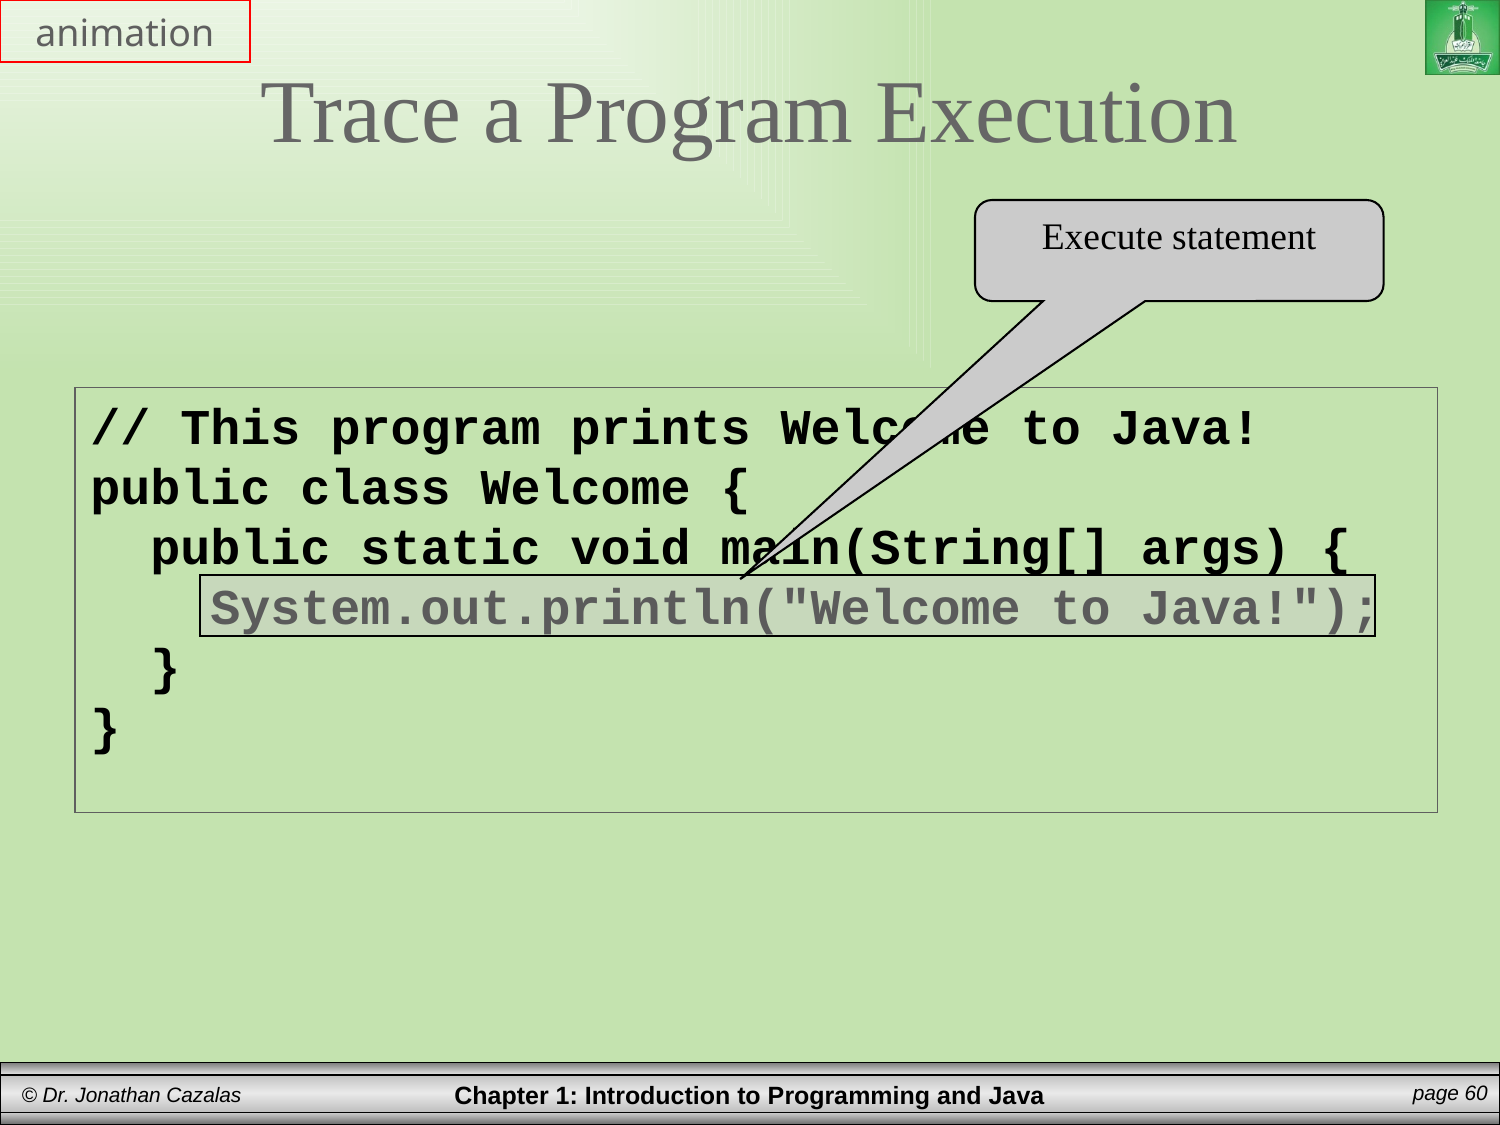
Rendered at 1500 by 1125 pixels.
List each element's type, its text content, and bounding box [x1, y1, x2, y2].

text_box animation [0, 0, 250, 63]
text_box Execute statement [740, 200, 1384, 580]
text_box [200, 574, 1375, 636]
picture [1425, 0, 1500, 75]
text_box Trace a Program Execution [112, 62, 1388, 150]
text_box // This program prints Welcome to Java! public class Welcome { public static void main(String[] args) { System.out.println("Welcome to Java!"); } } [74, 387, 1438, 813]
